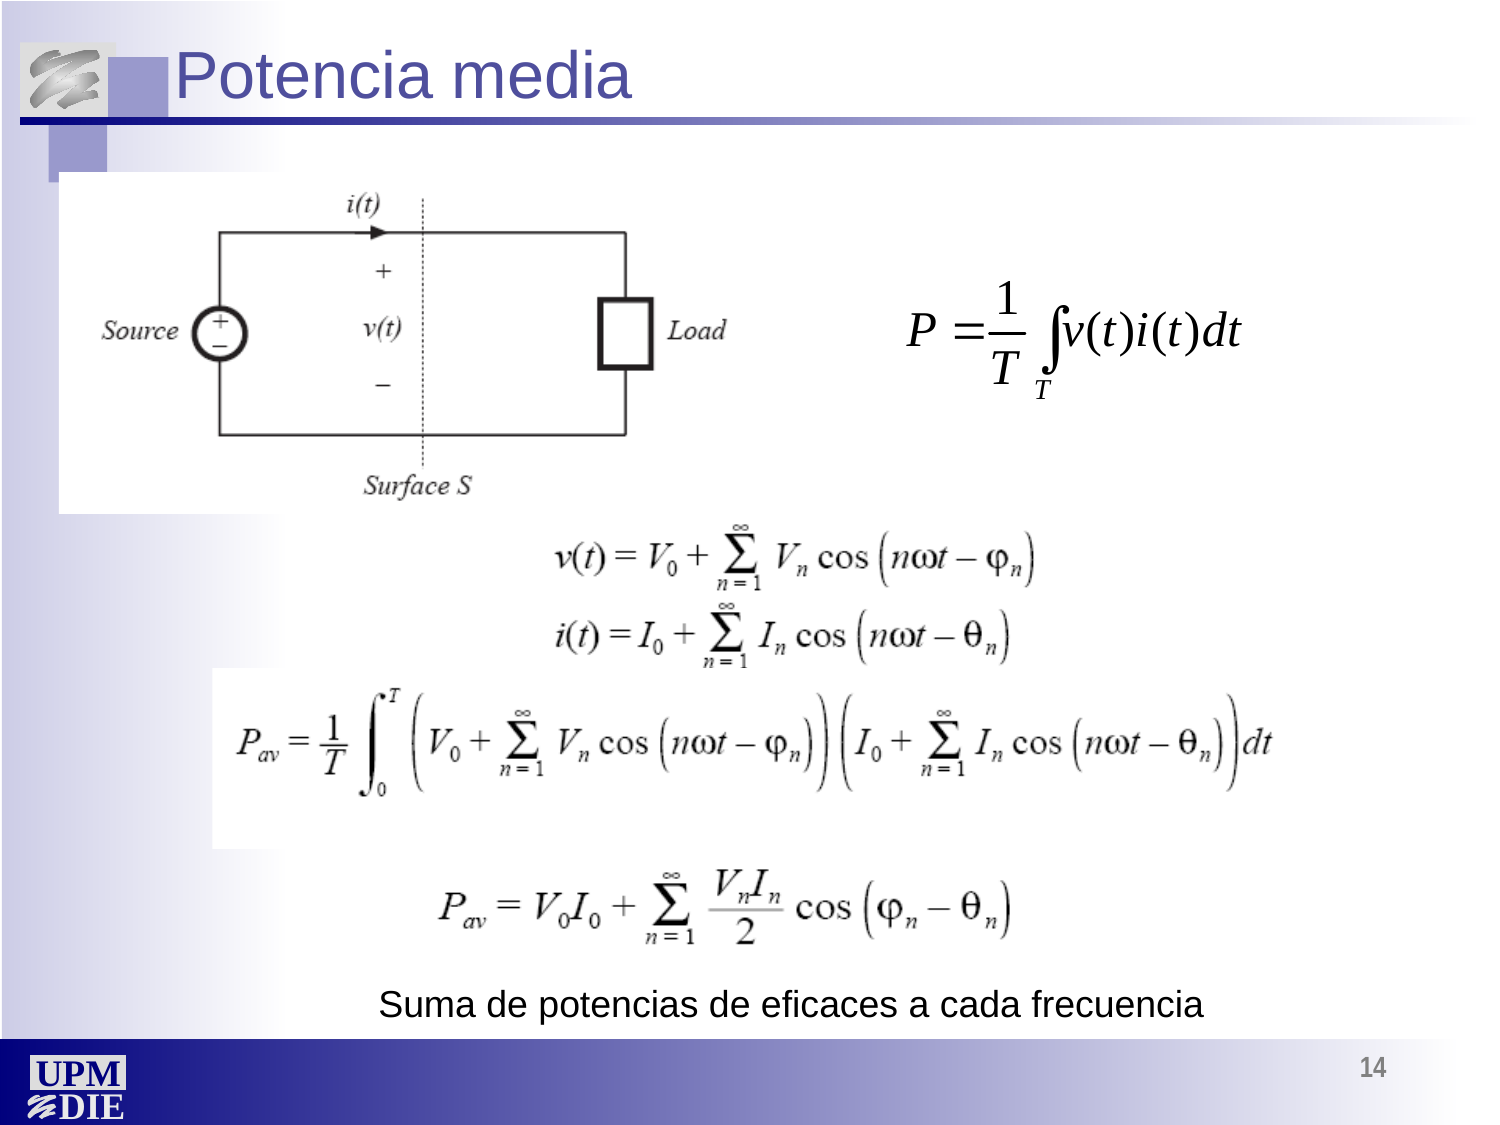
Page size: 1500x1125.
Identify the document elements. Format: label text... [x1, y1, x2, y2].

picture [58, 172, 1302, 849]
title Potencia media [159, 23, 1430, 120]
text_box Suma de potencias de eficaces a cada frecuencia [363, 973, 1220, 1033]
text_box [897, 266, 1251, 409]
picture [418, 851, 1041, 963]
